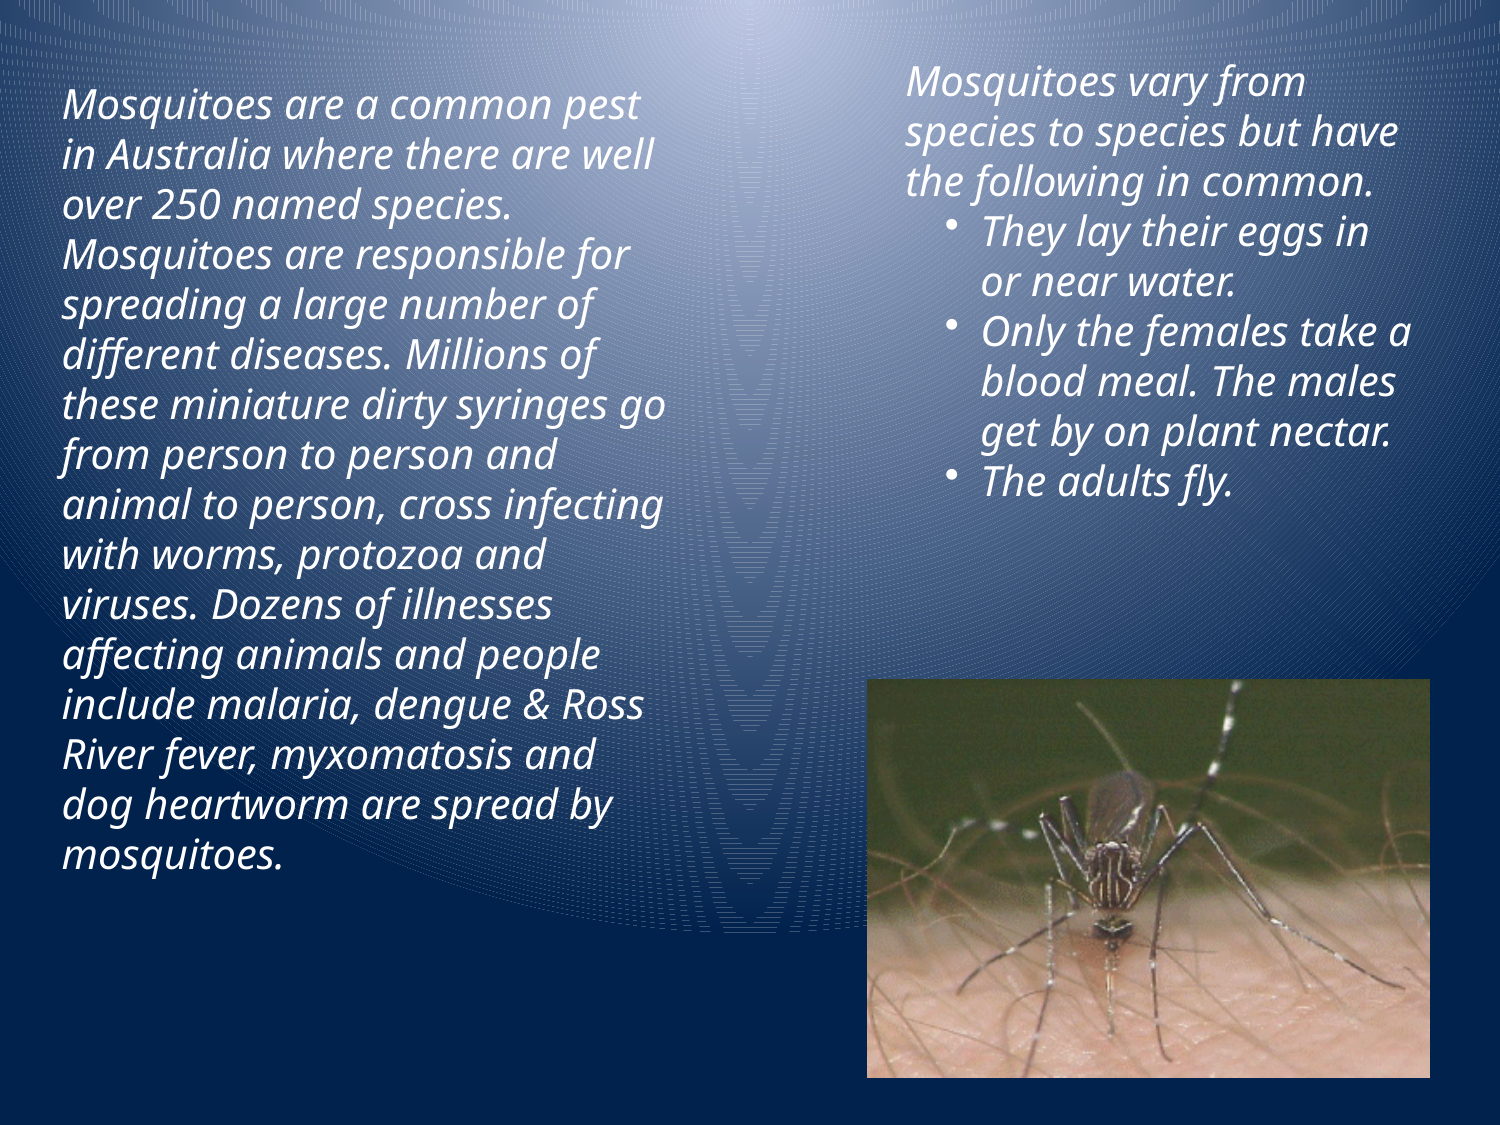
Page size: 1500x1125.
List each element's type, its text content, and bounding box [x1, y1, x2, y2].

picture [866, 679, 1430, 1078]
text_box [0, 374, 1245, 563]
text_box Mosquitoes vary from species to species but have the following in common. They lay their eggs in or near water. Only the females take a blood meal. The males get by on plant nectar. The adults fly. [890, 46, 1430, 512]
text_box Mosquitoes are a common pest in Australia where there are well over 250 named species. Mosquitoes are responsible for spreading a large number of different diseases. Millions of these miniature dirty syringes go from person to person and animal to person, cross infecting with worms, protozoa and viruses. Dozens of illnesses affecting animals and people include malaria, dengue & Ross River fever, myxomatosis and dog heartworm are spread by mosquitoes. [46, 70, 692, 373]
text_box Mosquitoes are a common pest in Australia where there are well over 250 named species. Mosquitoes are responsible for spreading a large number of different diseases. Millions of these miniature dirty syringes go from person to person and animal to person, cross infecting with worms, protozoa and viruses. Dozens of illnesses affecting animals and people include malaria, dengue & Ross River fever, myxomatosis and dog heartworm are spread by mosquitoes. [46, 572, 692, 886]
